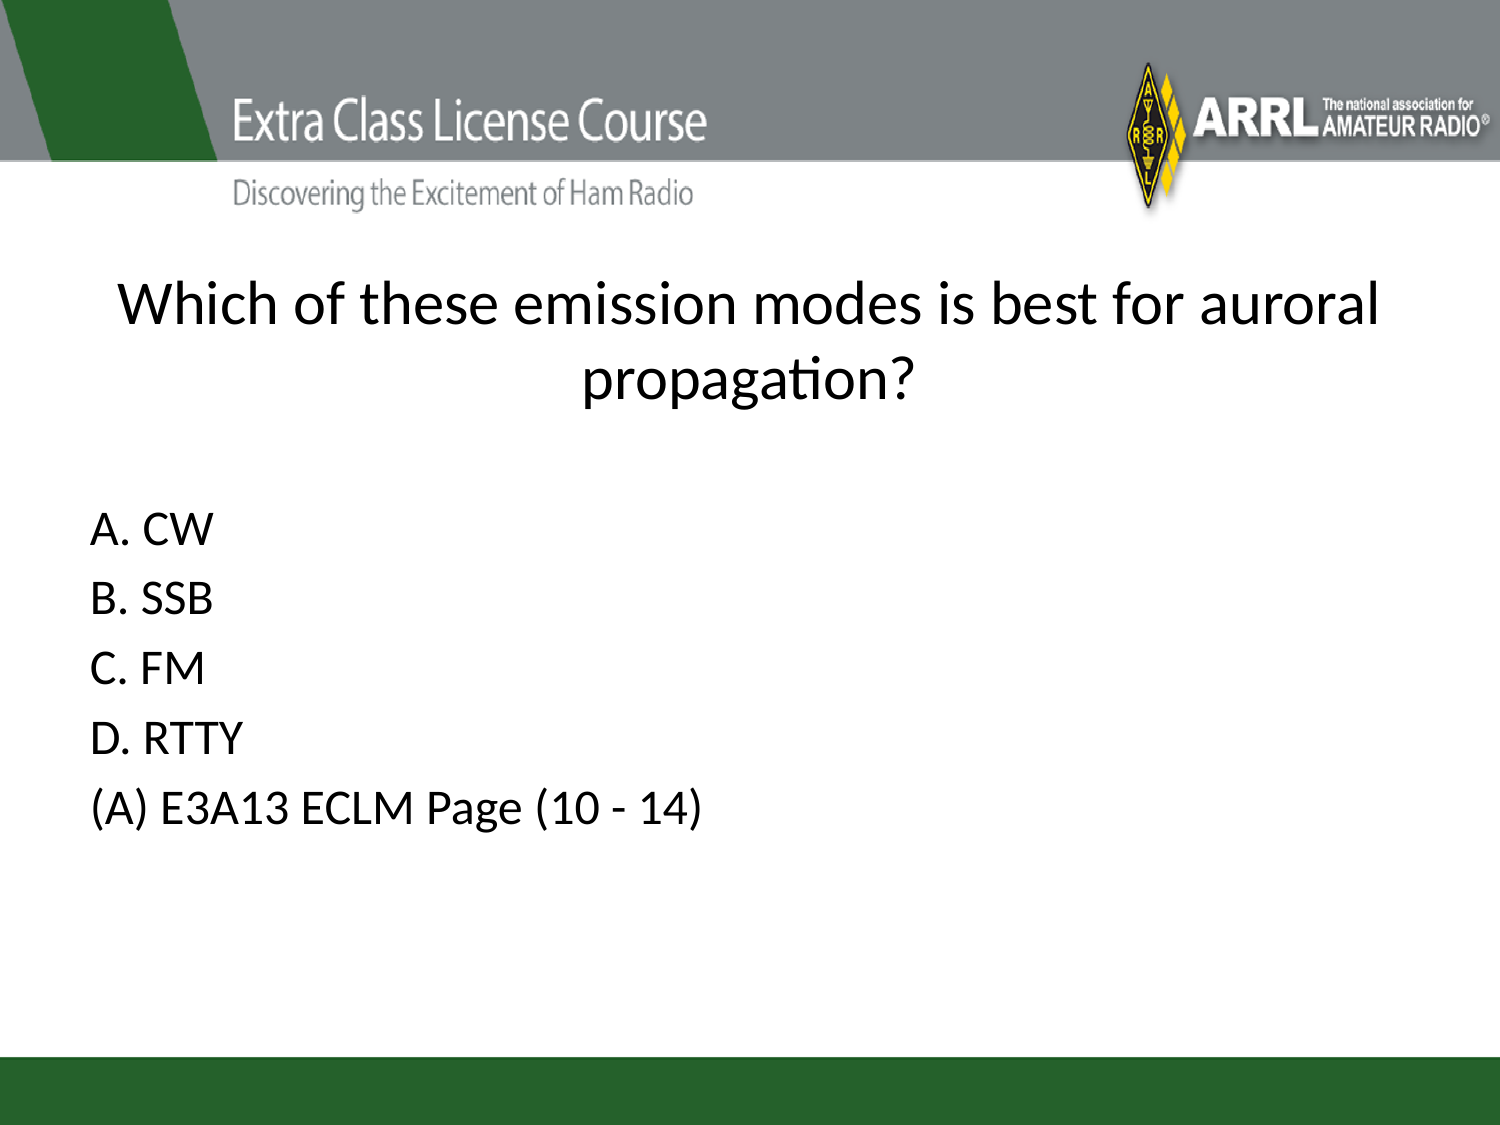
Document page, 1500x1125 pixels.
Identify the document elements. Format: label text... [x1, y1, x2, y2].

list A. CW B. SSB C. FM D. RTTY (A) E3A13 ECLM Page (10 - 14) [75, 487, 1425, 1005]
picture [0, 0, 1500, 1125]
title Which of these emission modes is best for auroral propagation? [75, 254, 1425, 435]
